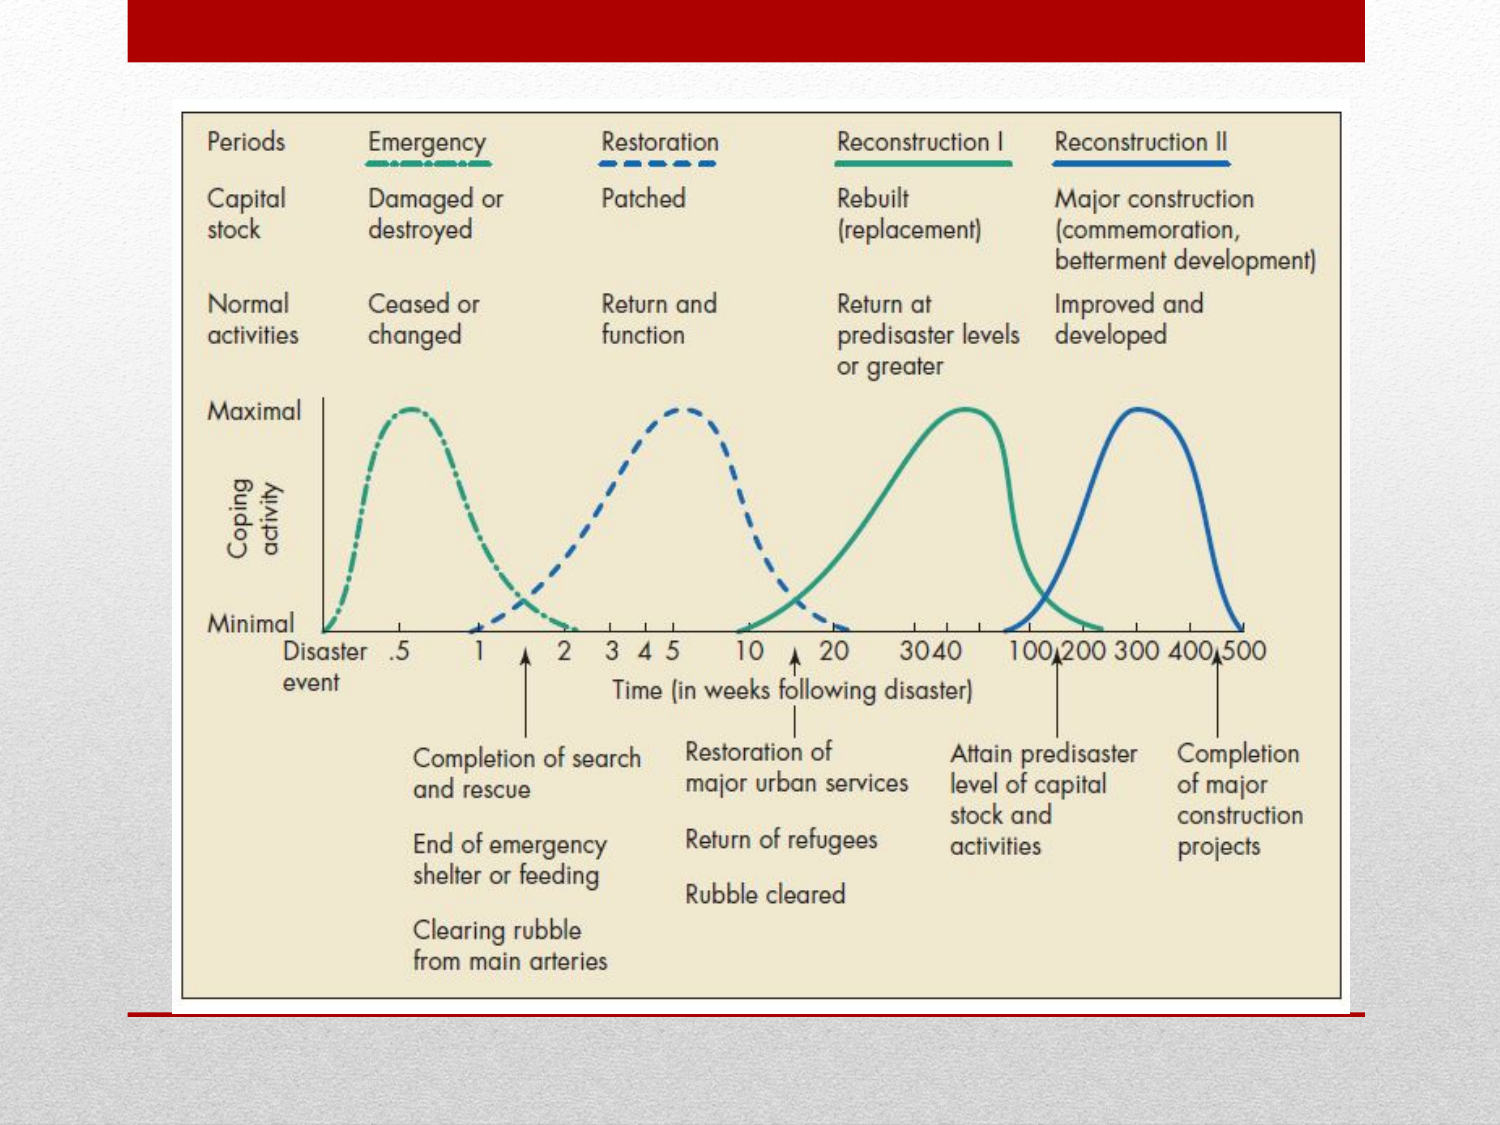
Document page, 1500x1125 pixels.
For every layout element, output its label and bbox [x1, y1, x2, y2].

picture [171, 99, 1351, 1015]
